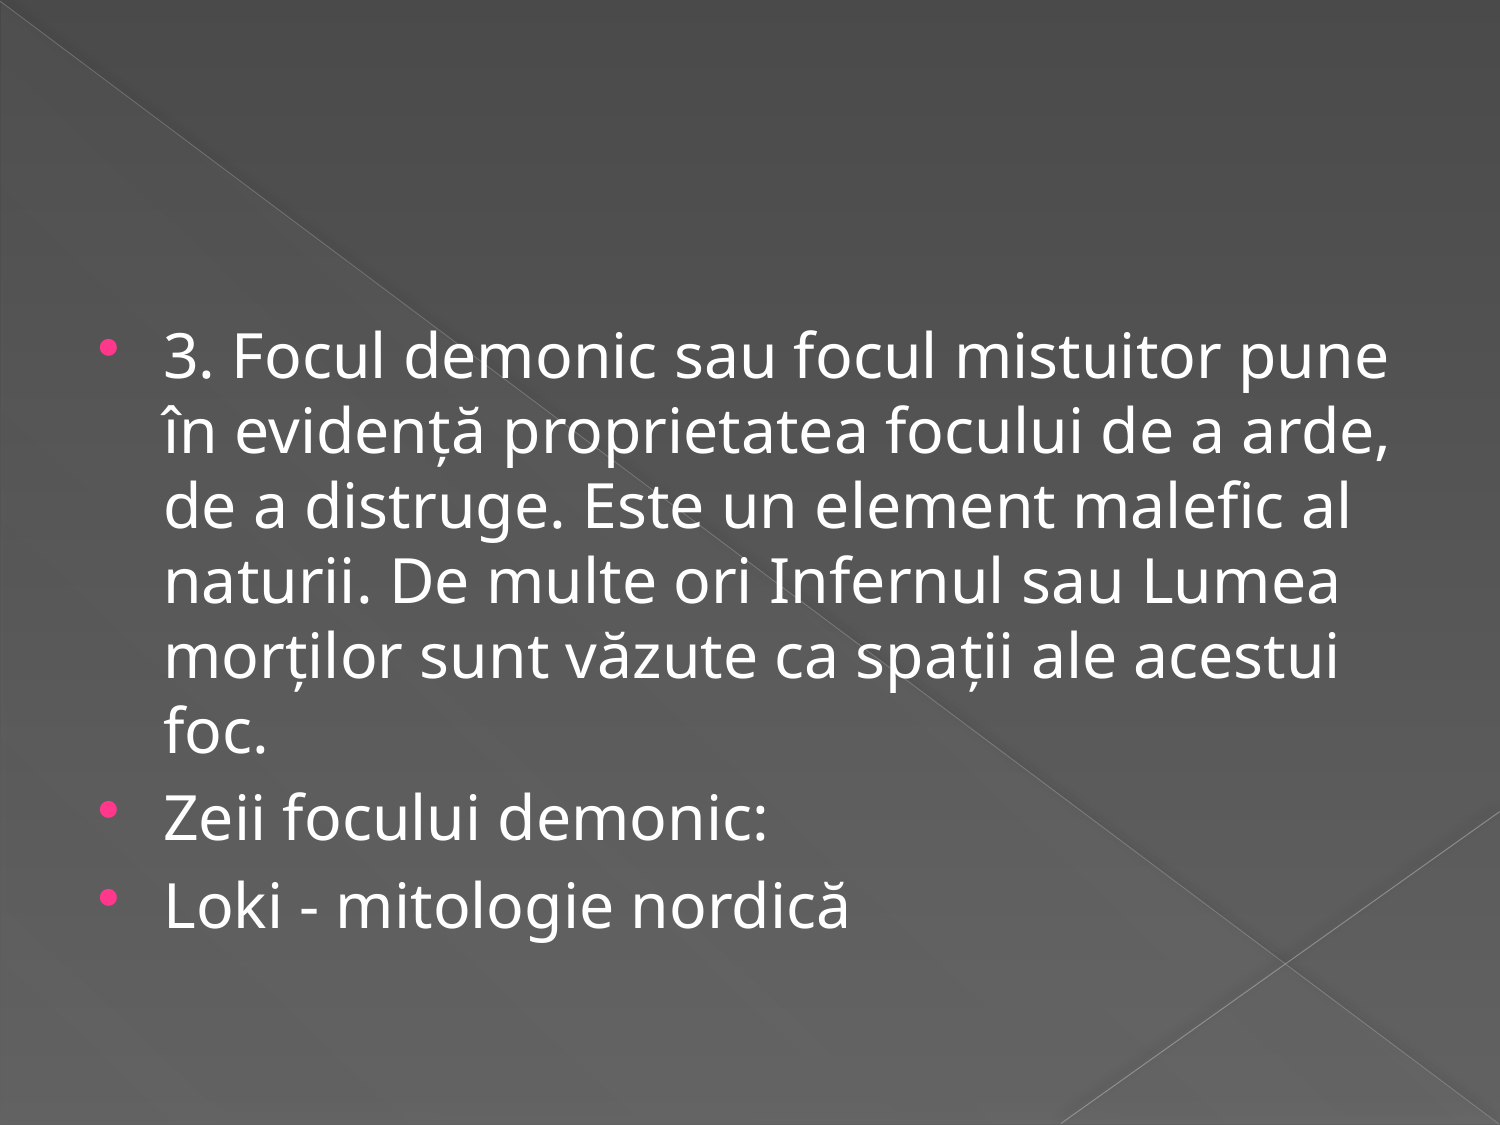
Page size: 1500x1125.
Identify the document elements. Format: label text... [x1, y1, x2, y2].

list 3. Focul demonic sau focul mistuitor pune în evidenţă proprietatea focului de a arde, de a distruge. Este un element malefic al naturii. De multe ori Infernul sau Lumea morţilor sunt văzute ca spaţii ale acestui foc. Zeii focului demonic: Loki - mitologie nordică [75, 308, 1425, 1059]
